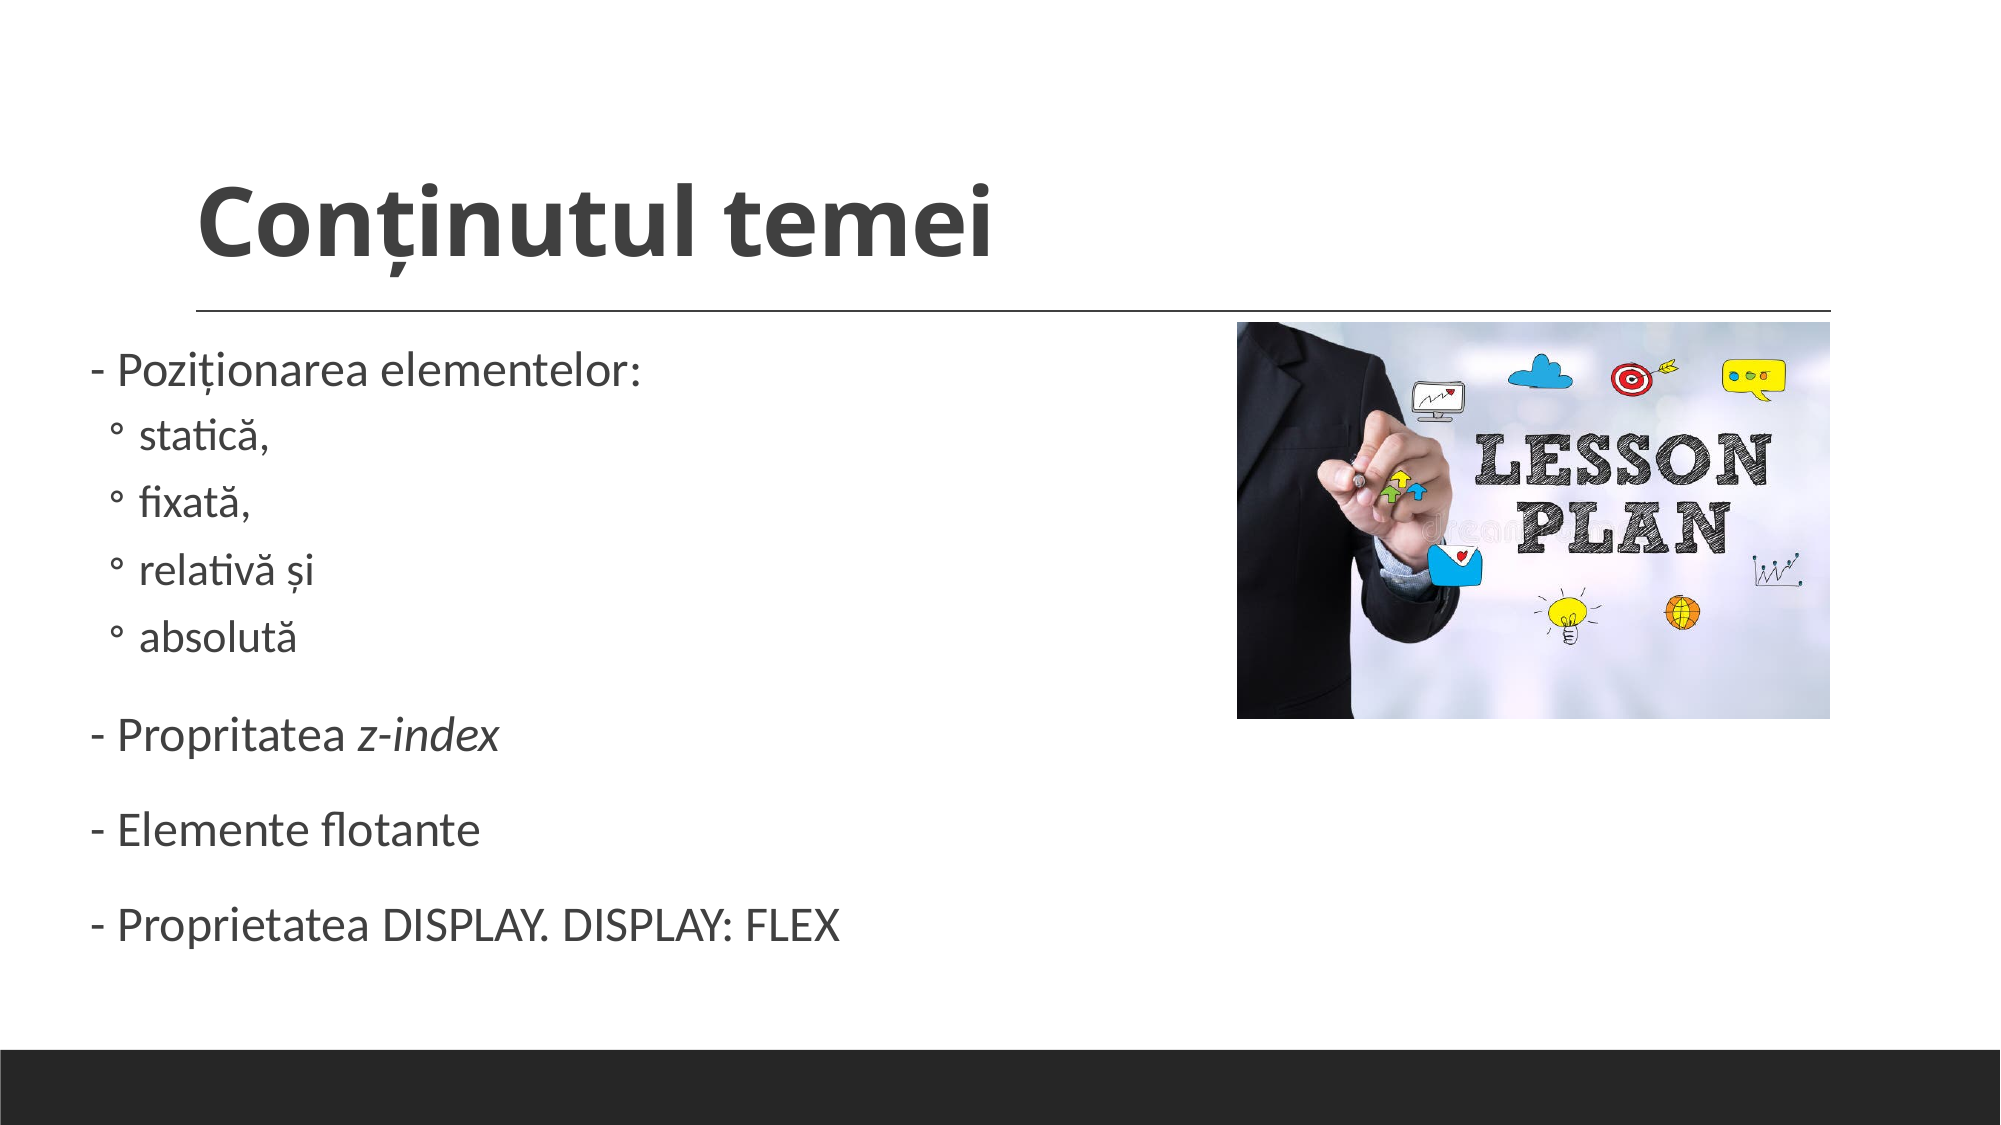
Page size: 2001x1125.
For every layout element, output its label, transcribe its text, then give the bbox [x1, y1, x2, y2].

list - Poziționarea elementelor: statică, fixată, relativă și absolută - Propritatea z-index - Elemente flotante - Proprietatea DISPLAY. DISPLAY: FLEX [75, 322, 1862, 963]
title Conținutul temei [180, 47, 1830, 285]
picture [1236, 322, 1831, 719]
